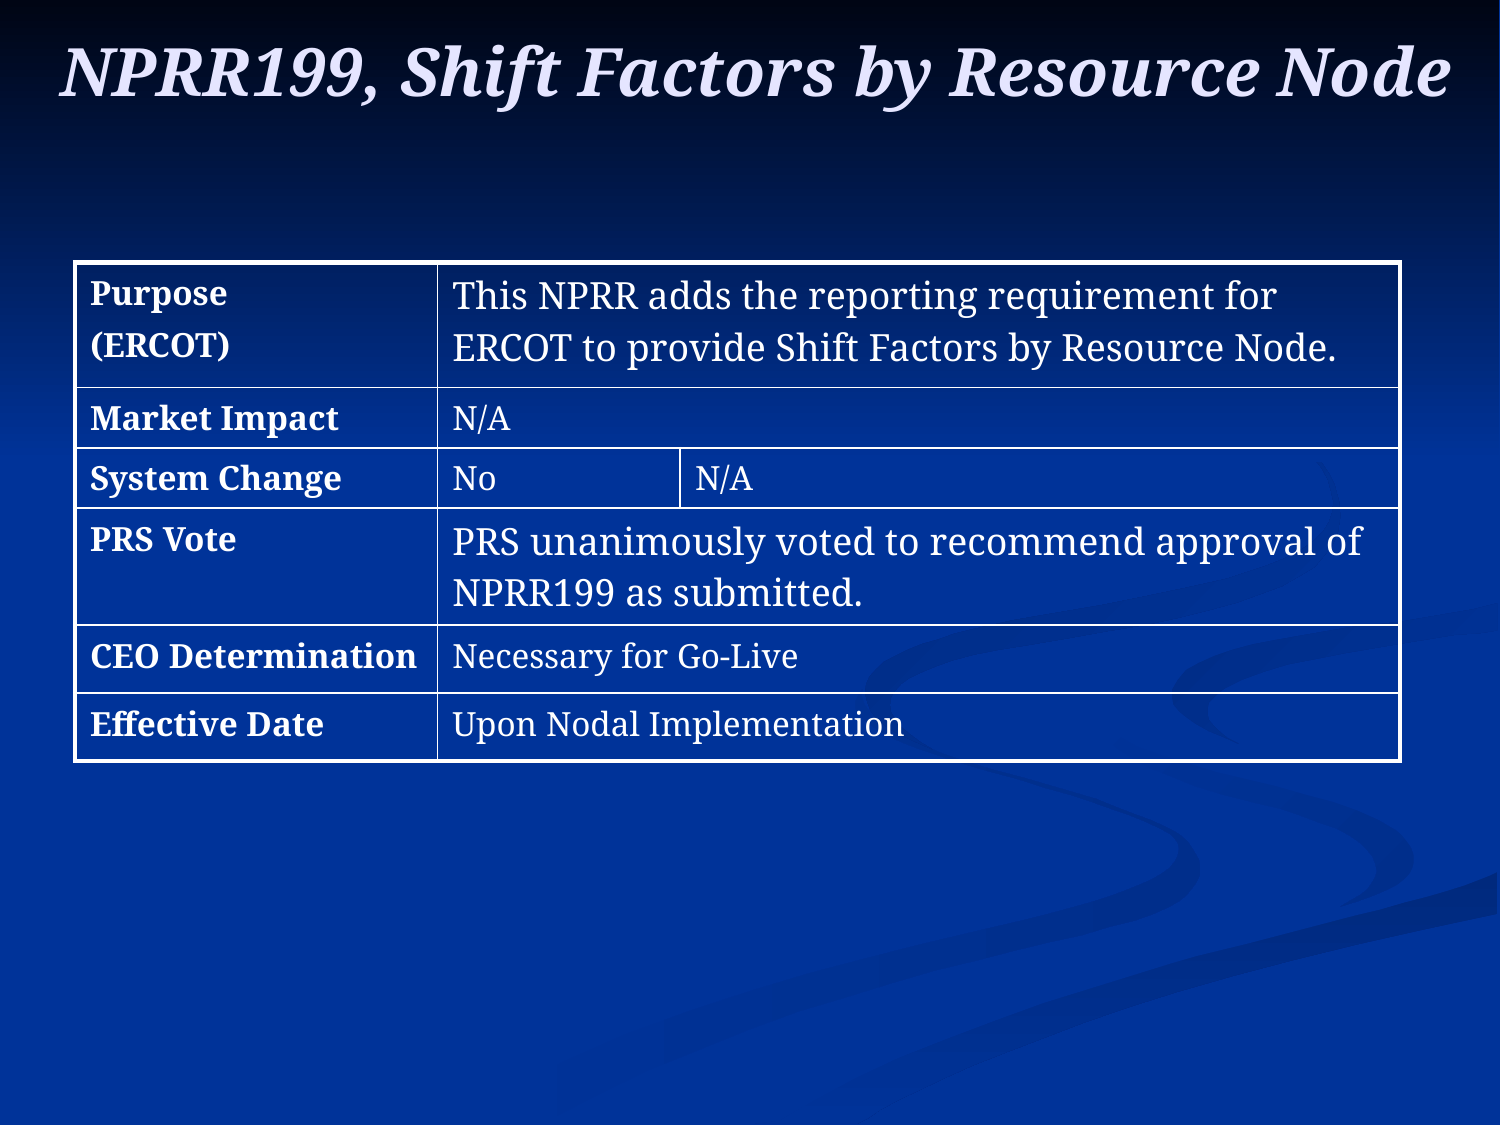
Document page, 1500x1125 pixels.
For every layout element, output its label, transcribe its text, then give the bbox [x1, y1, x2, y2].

table_cell Necessary for Go-Live [438, 626, 1398, 692]
table_cell CEO Determination [77, 626, 437, 692]
table_cell No [438, 449, 679, 507]
table_cell Effective Date [77, 694, 437, 759]
table_cell System Change [77, 449, 437, 507]
title NPRR199, Shift Factors by Resource Node [37, 37, 1476, 263]
table_cell Market Impact [77, 388, 437, 447]
table_cell PRS Vote [77, 509, 437, 624]
table_header This NPRR adds the reporting requirement for ERCOT to provide Shift Factors by Resource Node. [438, 265, 1398, 387]
table_cell N/A [681, 449, 1398, 507]
table_cell PRS unanimously voted to recommend approval of NPRR199 as submitted. [438, 509, 1398, 624]
table_header Purpose (ERCOT) [77, 265, 437, 387]
table_cell N/A [438, 388, 1398, 447]
table_cell Upon Nodal Implementation [438, 694, 1398, 759]
